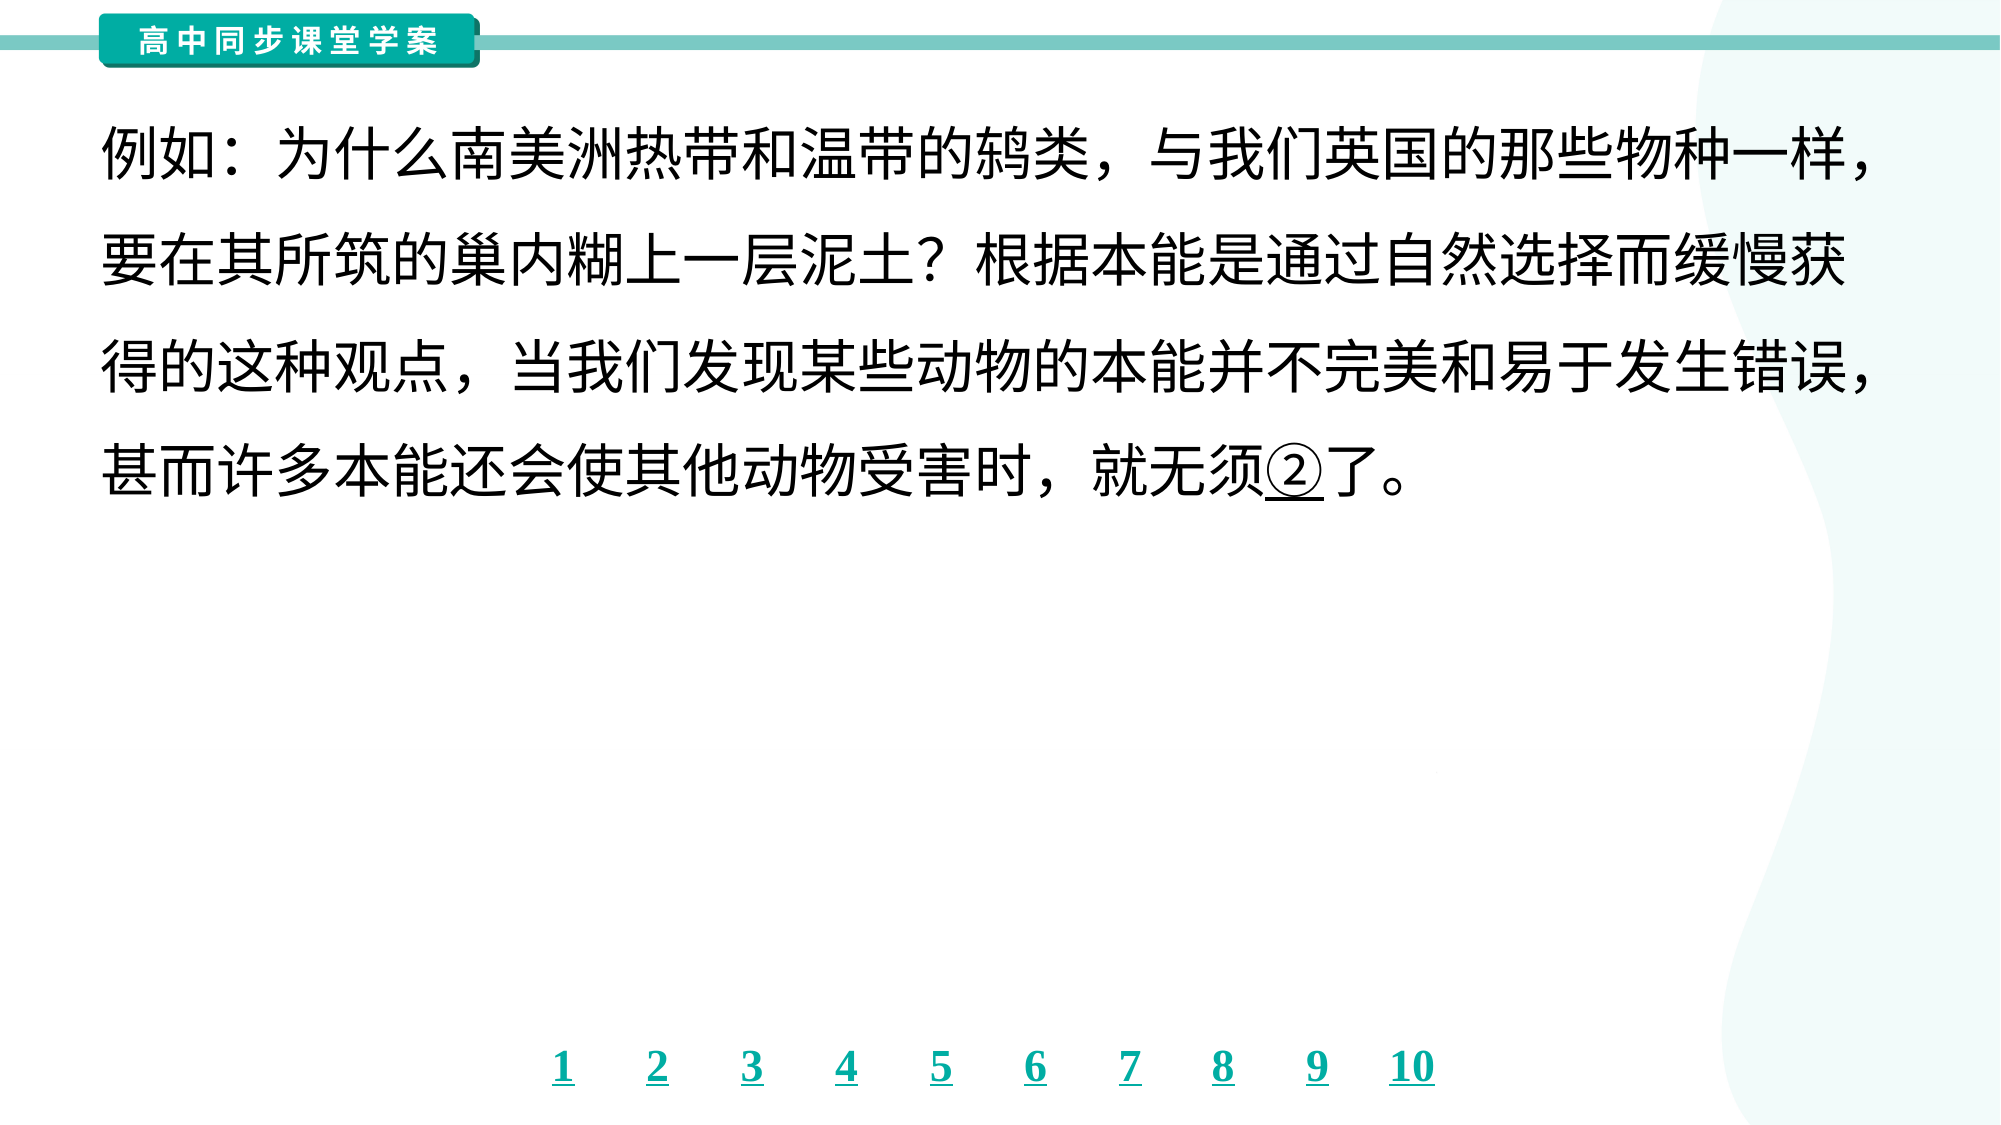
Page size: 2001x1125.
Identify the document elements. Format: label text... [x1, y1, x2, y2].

text_box 例如：为什么南美洲热带和温带的鸫类，与我们英国的那些物种一样， 要在其所筑的巢内糊上一层泥土？根据本能是通过自然选择而缓慢获 得的这种观点，当我们发现某些动物的本能并不完美和易于发生错误， 甚而许多本能还会使其他动物受害时，就无须②了。#1.2 [100, 76, 1899, 491]
picture [0, 0, 2000, 1125]
